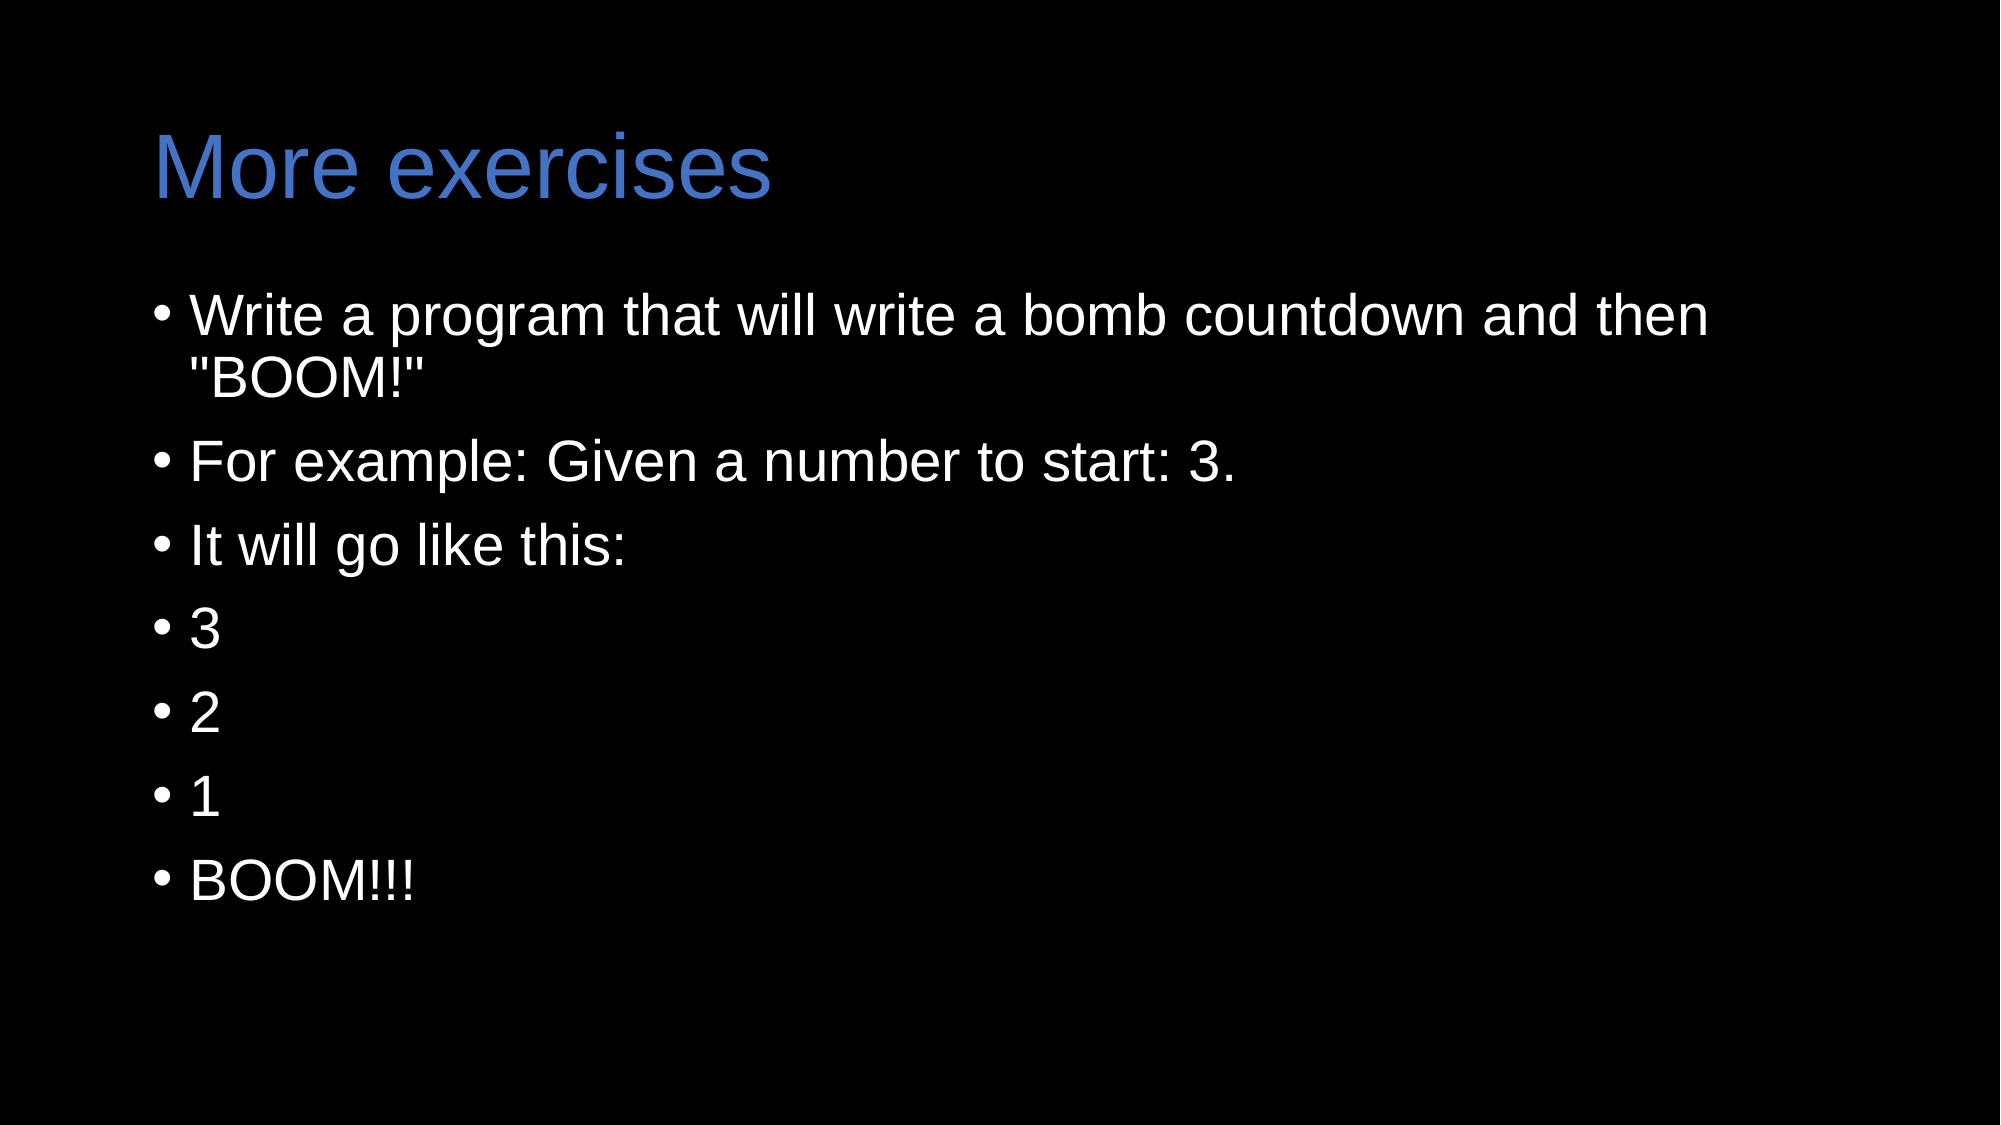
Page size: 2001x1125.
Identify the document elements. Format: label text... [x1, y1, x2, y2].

list Write a program that will write a bomb countdown and then "BOOM!" For example: Given a number to start: 3. It will go like this: 3 2 1 BOOM!!! [137, 277, 1863, 992]
title More exercises [137, 59, 1863, 277]
